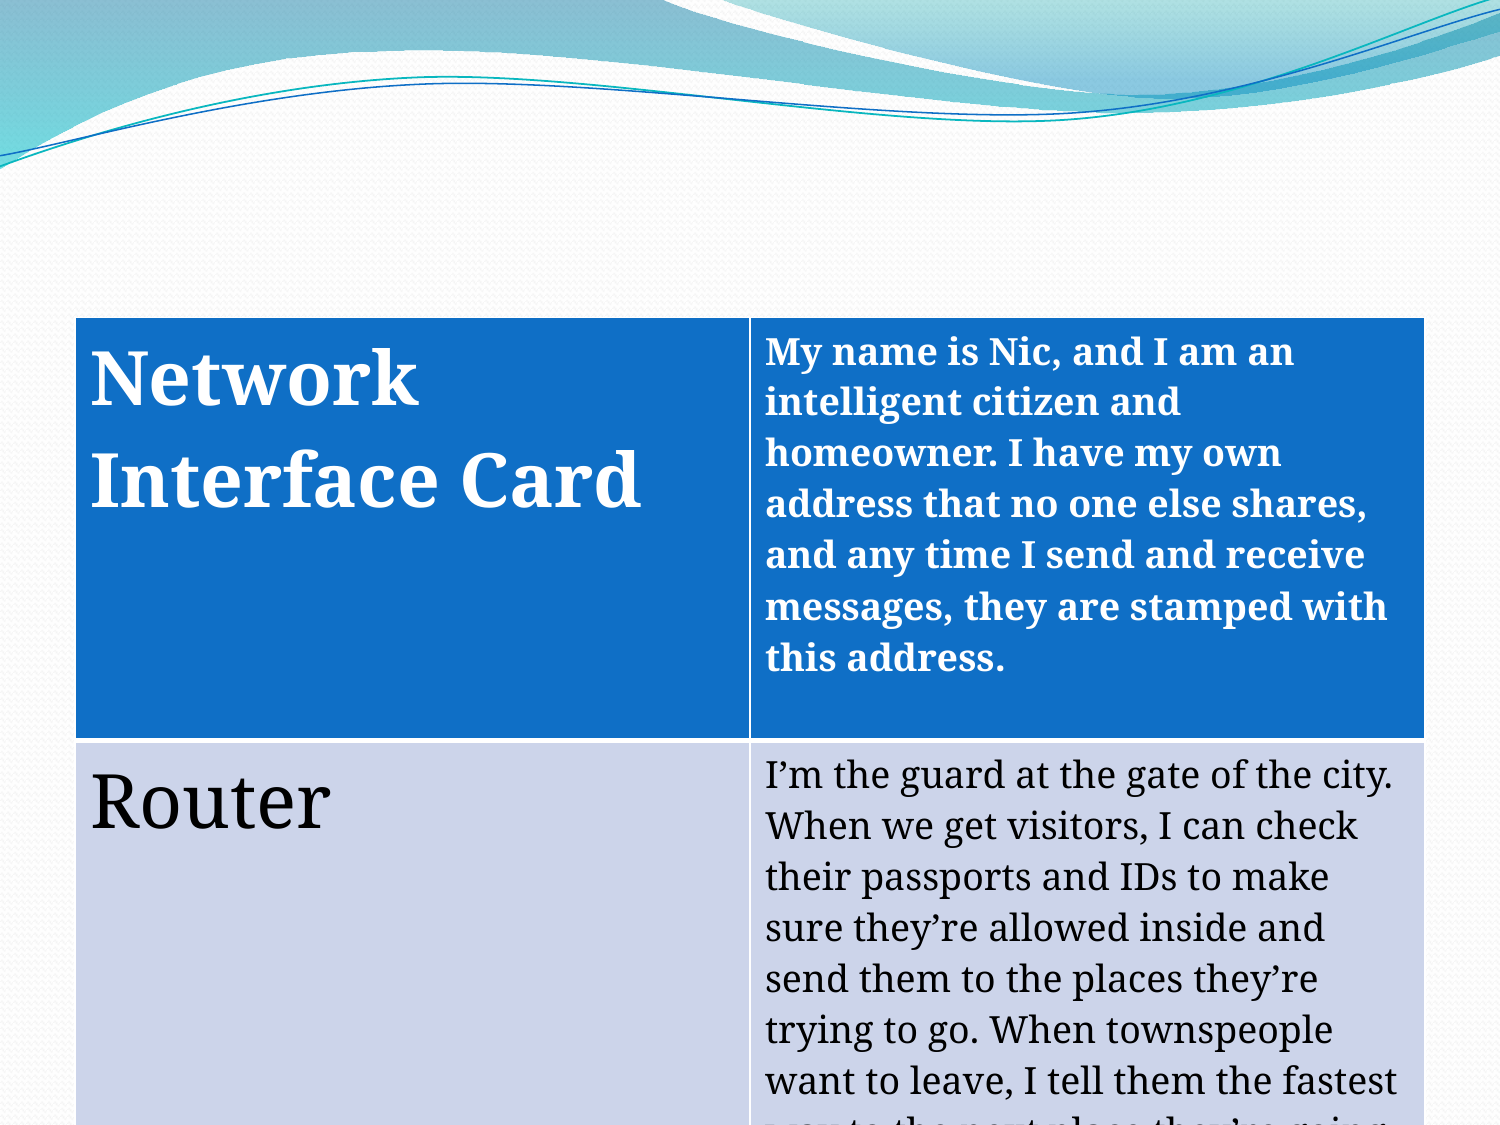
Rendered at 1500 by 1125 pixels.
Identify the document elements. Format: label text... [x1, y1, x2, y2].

table_header My name is Nic, and I am an intelligent citizen and homeowner. I have my own address that no one else shares, and any time I send and receive messages, they are stamped with this address. [751, 318, 1424, 738]
table_header Network Interface Card [76, 318, 749, 738]
table_cell Router [76, 743, 749, 1125]
table_cell I’m the guard at the gate of the city. When we get visitors, I can check their passports and IDs to make sure they’re allowed inside and send them to the places they’re trying to go. When townspeople want to leave, I tell them the fastest way to the next place they’re going. [751, 743, 1424, 1125]
